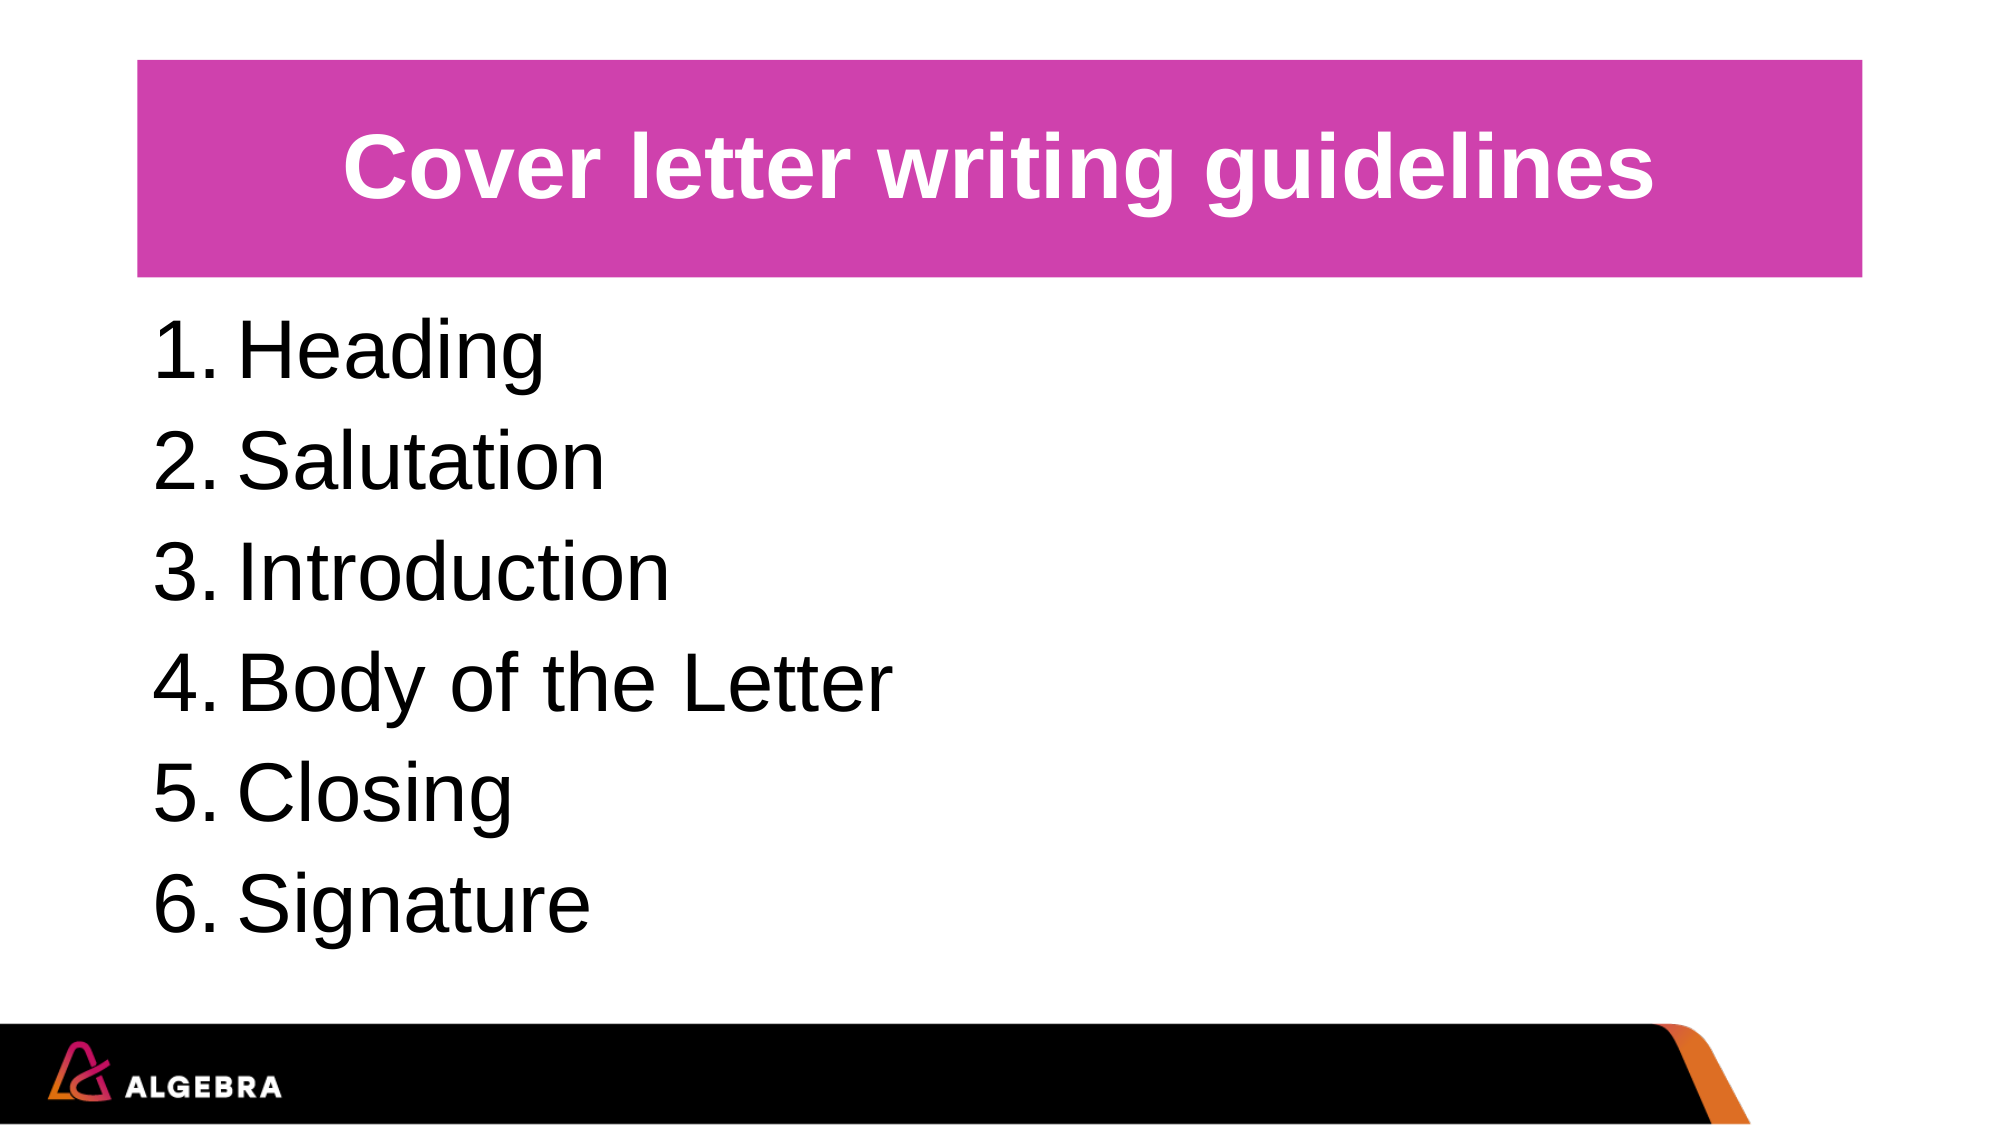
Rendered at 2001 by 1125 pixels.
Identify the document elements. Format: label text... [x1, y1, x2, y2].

title Cover letter writing guidelines [137, 59, 1863, 278]
list Heading Salutation Introduction Body of the Letter Closing Signature [137, 299, 1863, 1014]
picture [0, 1023, 1958, 1125]
